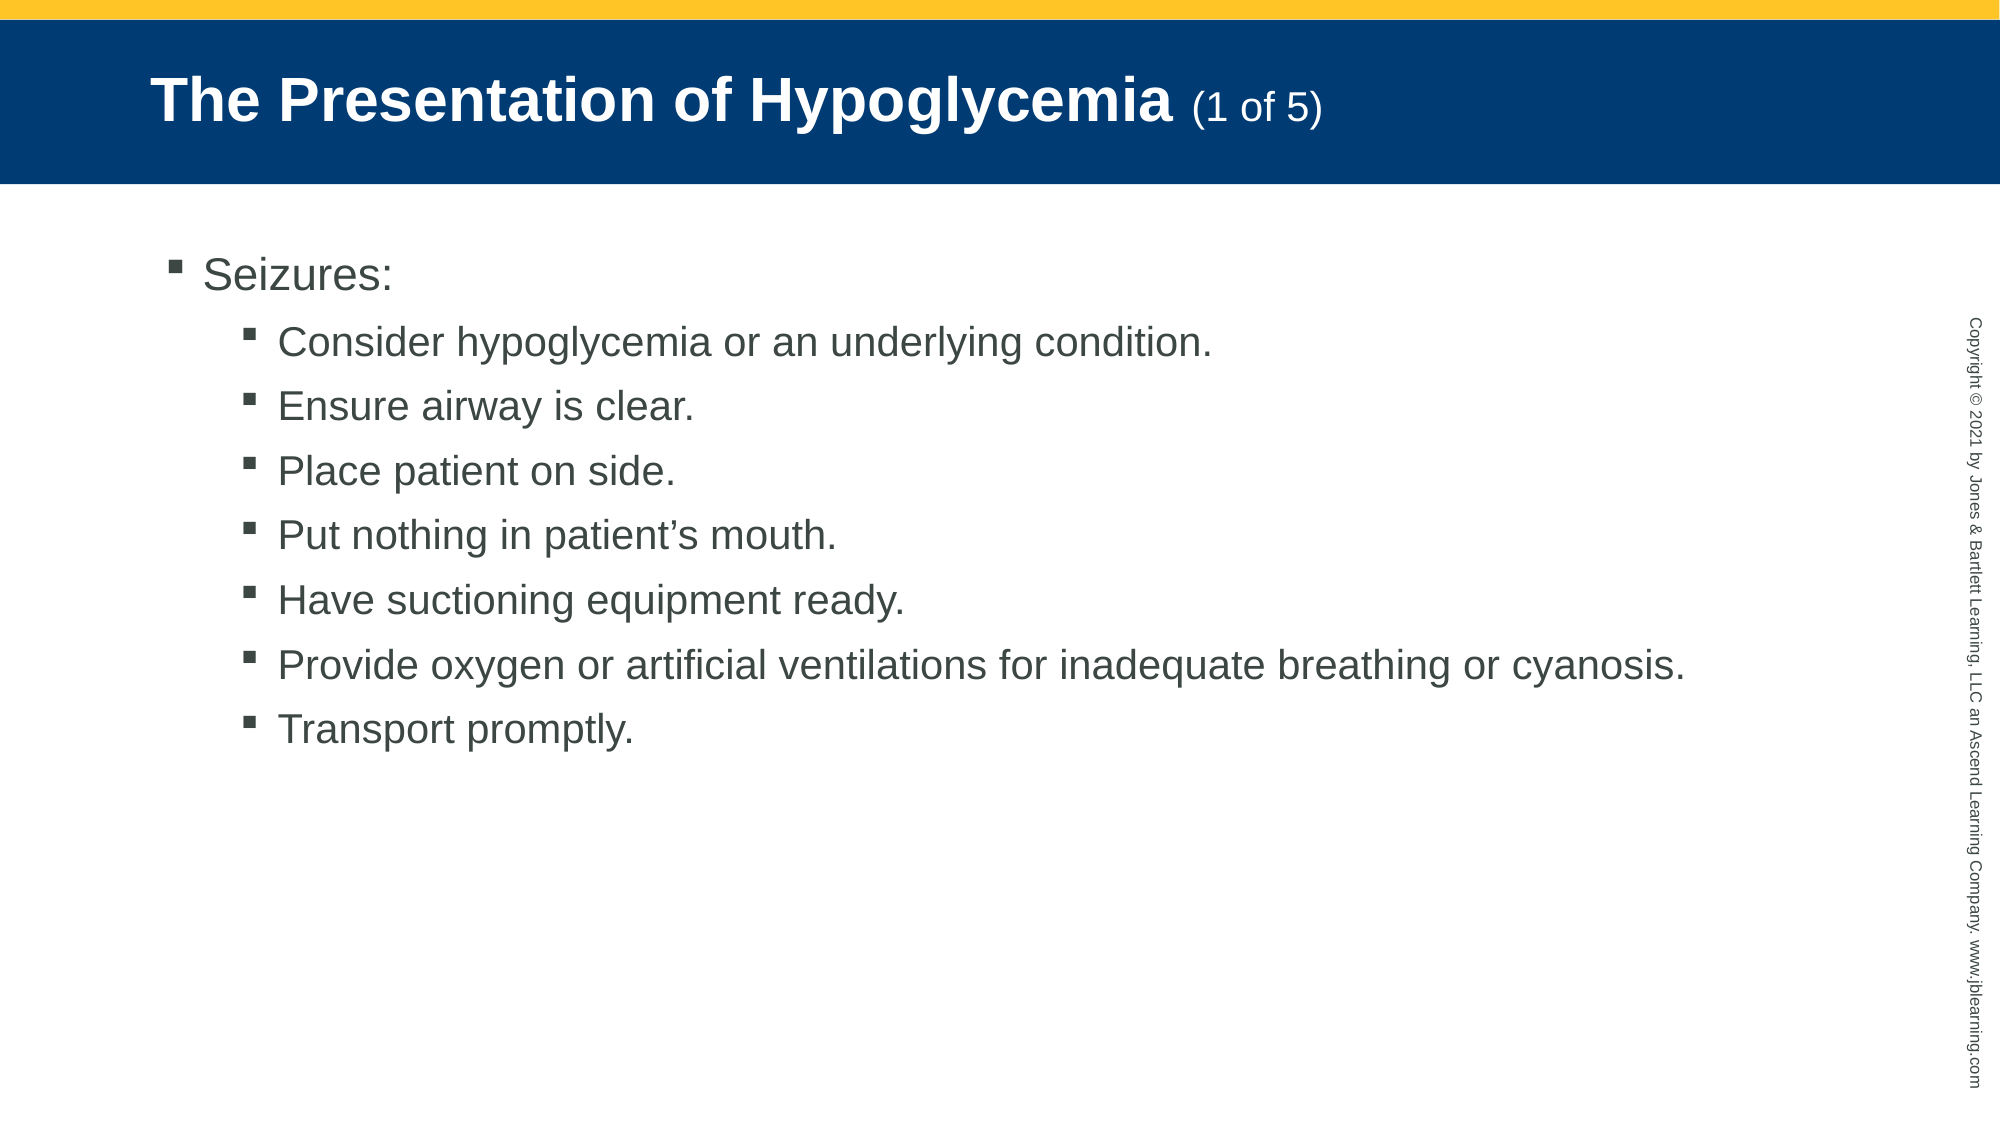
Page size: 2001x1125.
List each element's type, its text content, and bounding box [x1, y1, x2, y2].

title The Presentation of Hypoglycemia (1 of 5) [0, 19, 2000, 185]
list Seizures: Consider hypoglycemia or an underlying condition. Ensure airway is clear. Place patient on side. Put nothing in patient’s mouth. Have suctioning equipment ready. Provide oxygen or artificial ventilations for inadequate breathing or cyanosis. Transport promptly. [150, 237, 1850, 1075]
